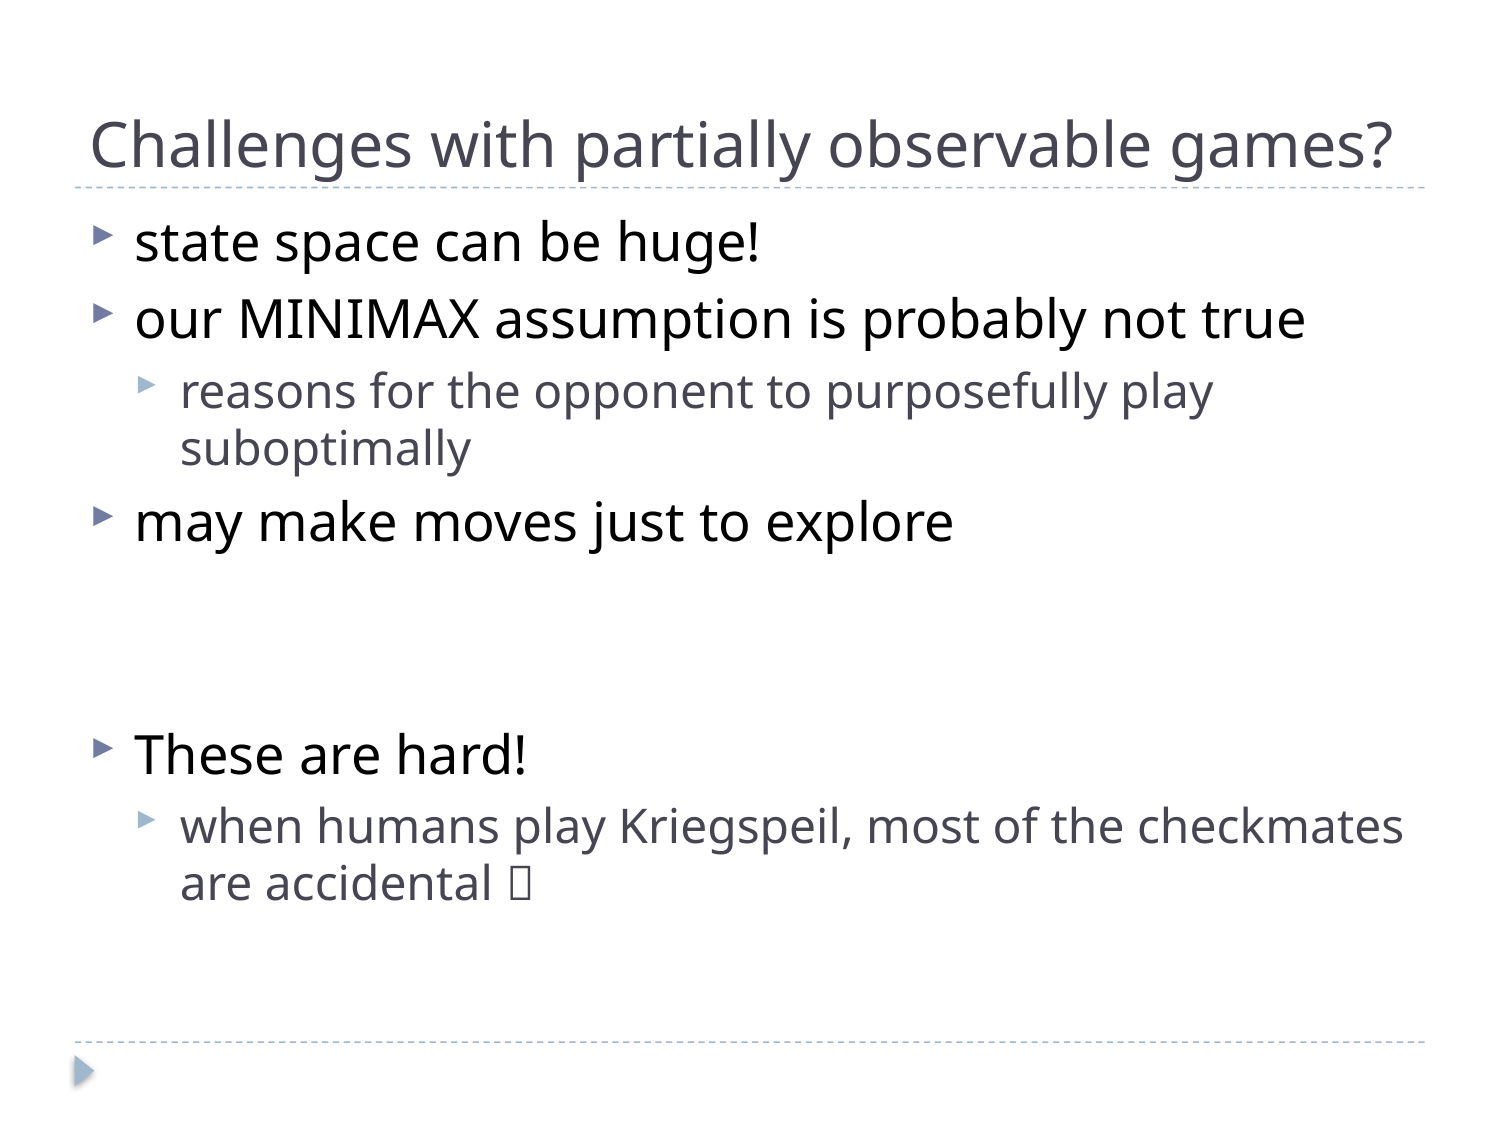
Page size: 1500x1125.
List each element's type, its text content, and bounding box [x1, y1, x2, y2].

title Challenges with partially observable games? [75, 24, 1425, 188]
list state space can be huge! our MINIMAX assumption is probably not true reasons for the opponent to purposefully play suboptimally may make moves just to explore These are hard! when humans play Kriegspeil, most of the checkmates are accidental  [75, 200, 1425, 1010]
